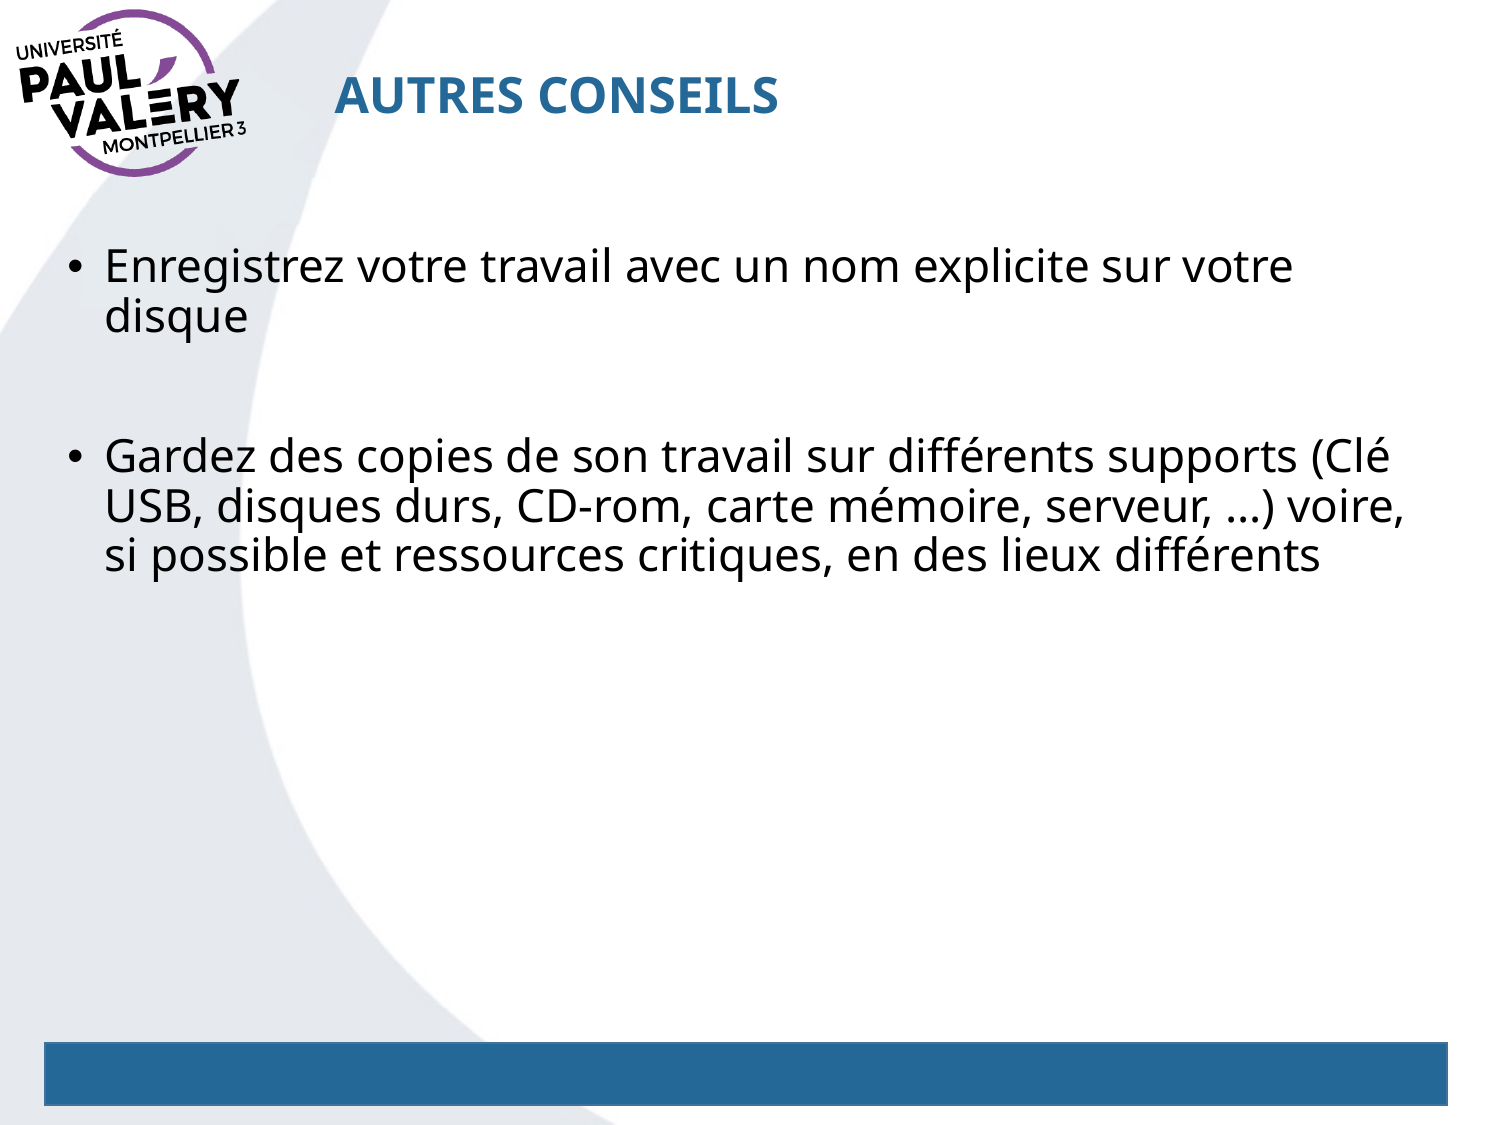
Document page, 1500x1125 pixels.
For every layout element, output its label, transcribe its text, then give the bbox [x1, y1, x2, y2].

title Autres conseils [319, 28, 1446, 168]
picture [0, 0, 1500, 1125]
list Enregistrez votre travail avec un nom explicite sur votre disque Gardez des copies de son travail sur différents supports (Clé USB, disques durs, CD-rom, carte mémoire, serveur, …) voire, si possible et ressources critiques, en des lieux différents [52, 235, 1446, 1001]
